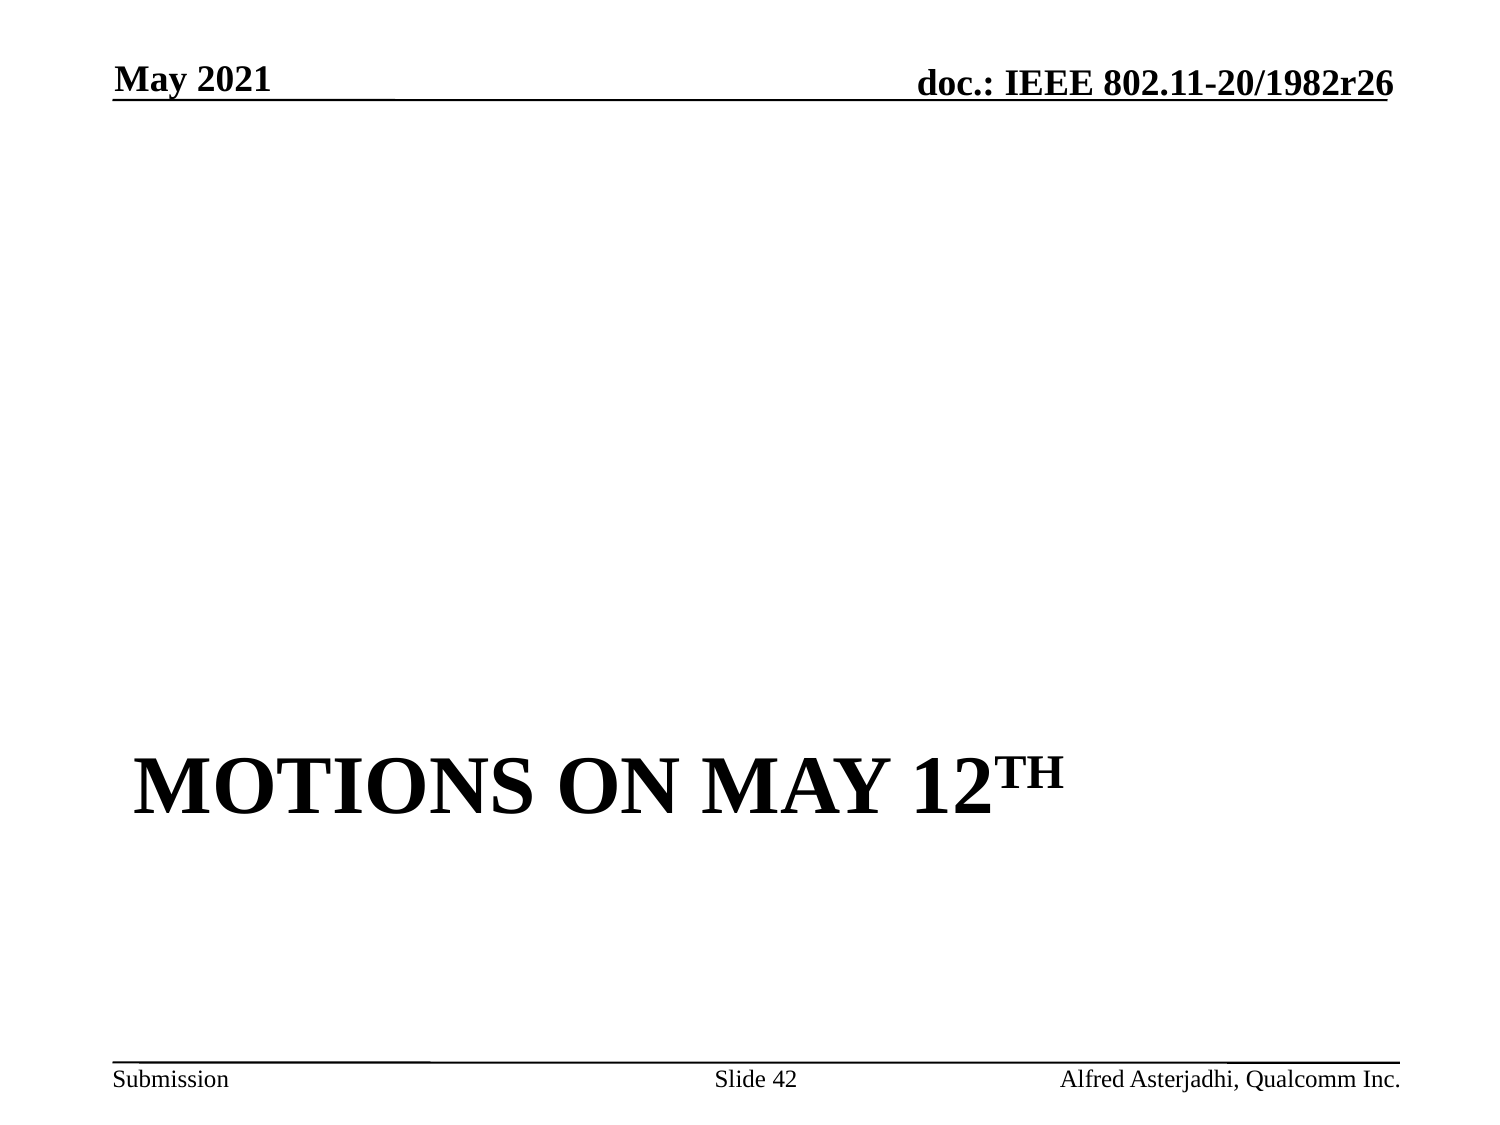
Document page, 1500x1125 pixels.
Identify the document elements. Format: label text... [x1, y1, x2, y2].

title Motions on May 12th [118, 722, 1394, 947]
footer Alfred Asterjadhi, Qualcomm Inc. [878, 1061, 1402, 1093]
slide_number Slide 42 [712, 1061, 800, 1123]
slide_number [114, 54, 423, 100]
